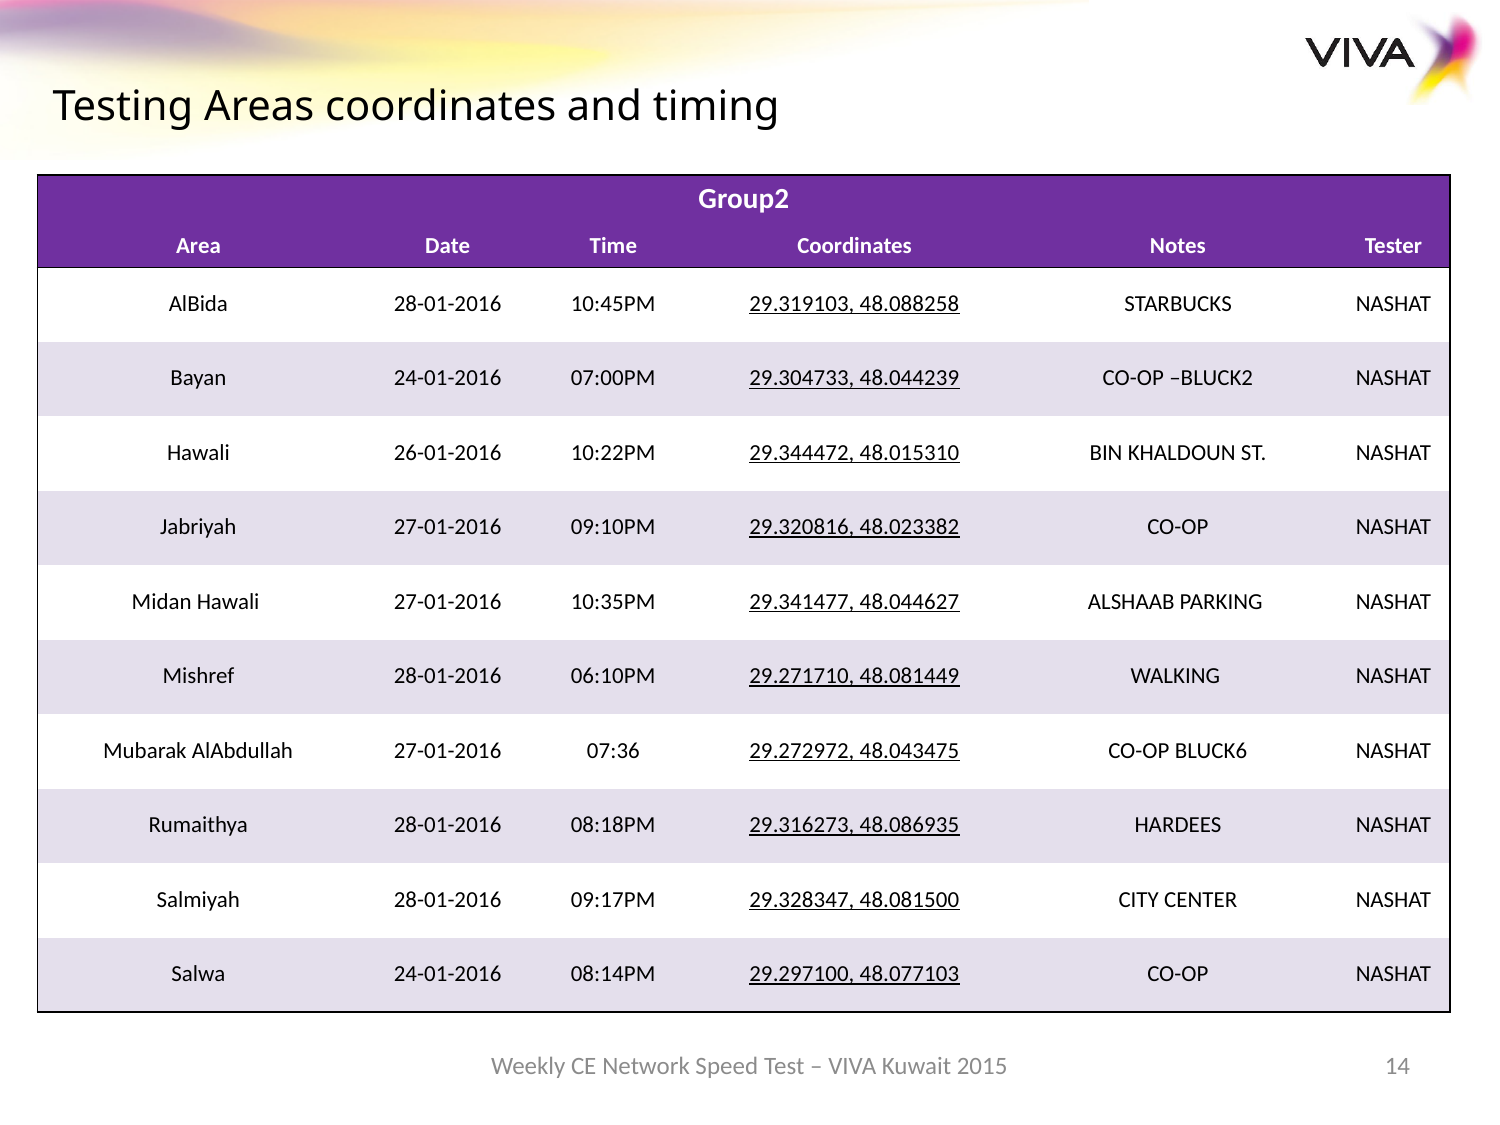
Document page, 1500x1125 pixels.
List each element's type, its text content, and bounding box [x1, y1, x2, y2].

picture [0, 0, 1089, 160]
table_cell Rumaithya [38, 789, 359, 863]
table_cell NASHAT [1337, 565, 1449, 640]
table_cell CO-OP –BLUCK2 [1019, 342, 1337, 416]
table_cell Mubarak AlAbdullah [38, 714, 359, 789]
table_cell NASHAT [1337, 640, 1449, 714]
table_cell Area [38, 226, 359, 267]
table_cell 10:22PM [536, 416, 691, 491]
table_cell Time [536, 226, 691, 267]
table_cell Date [359, 226, 536, 267]
table_cell 27-01-2016 [359, 565, 536, 640]
table_cell 29.297100, 48.077103 [691, 938, 1019, 1011]
table_cell 09:10PM [536, 491, 691, 565]
table_cell 28-01-2016 [359, 640, 536, 714]
table_cell 26-01-2016 [359, 416, 536, 491]
table_cell Notes [1019, 226, 1337, 267]
table_cell Bayan [38, 342, 359, 416]
table_cell 08:14PM [536, 938, 691, 1011]
table_cell NASHAT [1337, 416, 1449, 491]
table_cell ALSHAAB PARKING [1019, 565, 1337, 640]
table_cell 29.341477, 48.044627 [691, 565, 1019, 640]
table_cell CO-OP [1019, 938, 1337, 1011]
table_cell NASHAT [1337, 863, 1449, 938]
table_cell 28-01-2016 [359, 789, 536, 863]
table_cell AlBida [38, 268, 359, 342]
table_cell CITY CENTER [1019, 863, 1337, 938]
text_box Testing Areas coordinates and timing [37, 24, 1278, 174]
table_cell WALKING [1019, 640, 1337, 714]
table_cell BIN KHALDOUN ST. [1019, 416, 1337, 491]
table_cell 07:36 [536, 714, 691, 789]
table_cell 29.316273, 48.086935 [691, 789, 1019, 863]
table_cell NASHAT [1337, 342, 1449, 416]
table_cell 06:10PM [536, 640, 691, 714]
table_cell 08:18PM [536, 789, 691, 863]
table_cell Hawali [38, 416, 359, 491]
table_cell NASHAT [1337, 938, 1449, 1011]
table_cell Midan Hawali [38, 565, 359, 640]
table_cell 29.319103, 48.088258 [691, 268, 1019, 342]
table_cell 29.271710, 48.081449 [691, 640, 1019, 714]
table_cell NASHAT [1337, 789, 1449, 863]
table_cell 29.328347, 48.081500 [691, 863, 1019, 938]
table_cell NASHAT [1337, 268, 1449, 342]
table_cell NASHAT [1337, 491, 1449, 565]
table_cell 27-01-2016 [359, 491, 536, 565]
text_box Weekly CE Network Speed Test – VIVA Kuwait 2015 [205, 1042, 1074, 1103]
table_cell 24-01-2016 [359, 938, 536, 1011]
table_cell 29.272972, 48.043475 [691, 714, 1019, 789]
table_cell 09:17PM [536, 863, 691, 938]
table_cell 27-01-2016 [359, 714, 536, 789]
table_cell 10:45PM [536, 268, 691, 342]
table_cell NASHAT [1337, 714, 1449, 789]
table_cell CO-OP BLUCK6 [1019, 714, 1337, 789]
table_cell Salwa [38, 938, 359, 1011]
table_cell STARBUCKS [1019, 268, 1337, 342]
table_cell HARDEES [1019, 789, 1337, 863]
table_cell 07:00PM [536, 342, 691, 416]
table_cell 28-01-2016 [359, 268, 536, 342]
table_cell Jabriyah [38, 491, 359, 565]
table_cell 29.304733, 48.044239 [691, 342, 1019, 416]
table_cell 24-01-2016 [359, 342, 536, 416]
table_cell Coordinates [691, 226, 1019, 267]
table_cell 28-01-2016 [359, 863, 536, 938]
table_cell 29.344472, 48.015310 [691, 416, 1019, 491]
table_cell 10:35PM [536, 565, 691, 640]
table_cell CO-OP [1019, 491, 1337, 565]
picture [1300, 12, 1485, 105]
table_cell Salmiyah [38, 863, 359, 938]
table_cell Mishref [38, 640, 359, 714]
table_header Group2 [38, 176, 1449, 226]
table_cell 29.320816, 48.023382 [691, 491, 1019, 565]
table_cell Tester [1337, 226, 1449, 267]
text_box 14 [1074, 1042, 1425, 1103]
